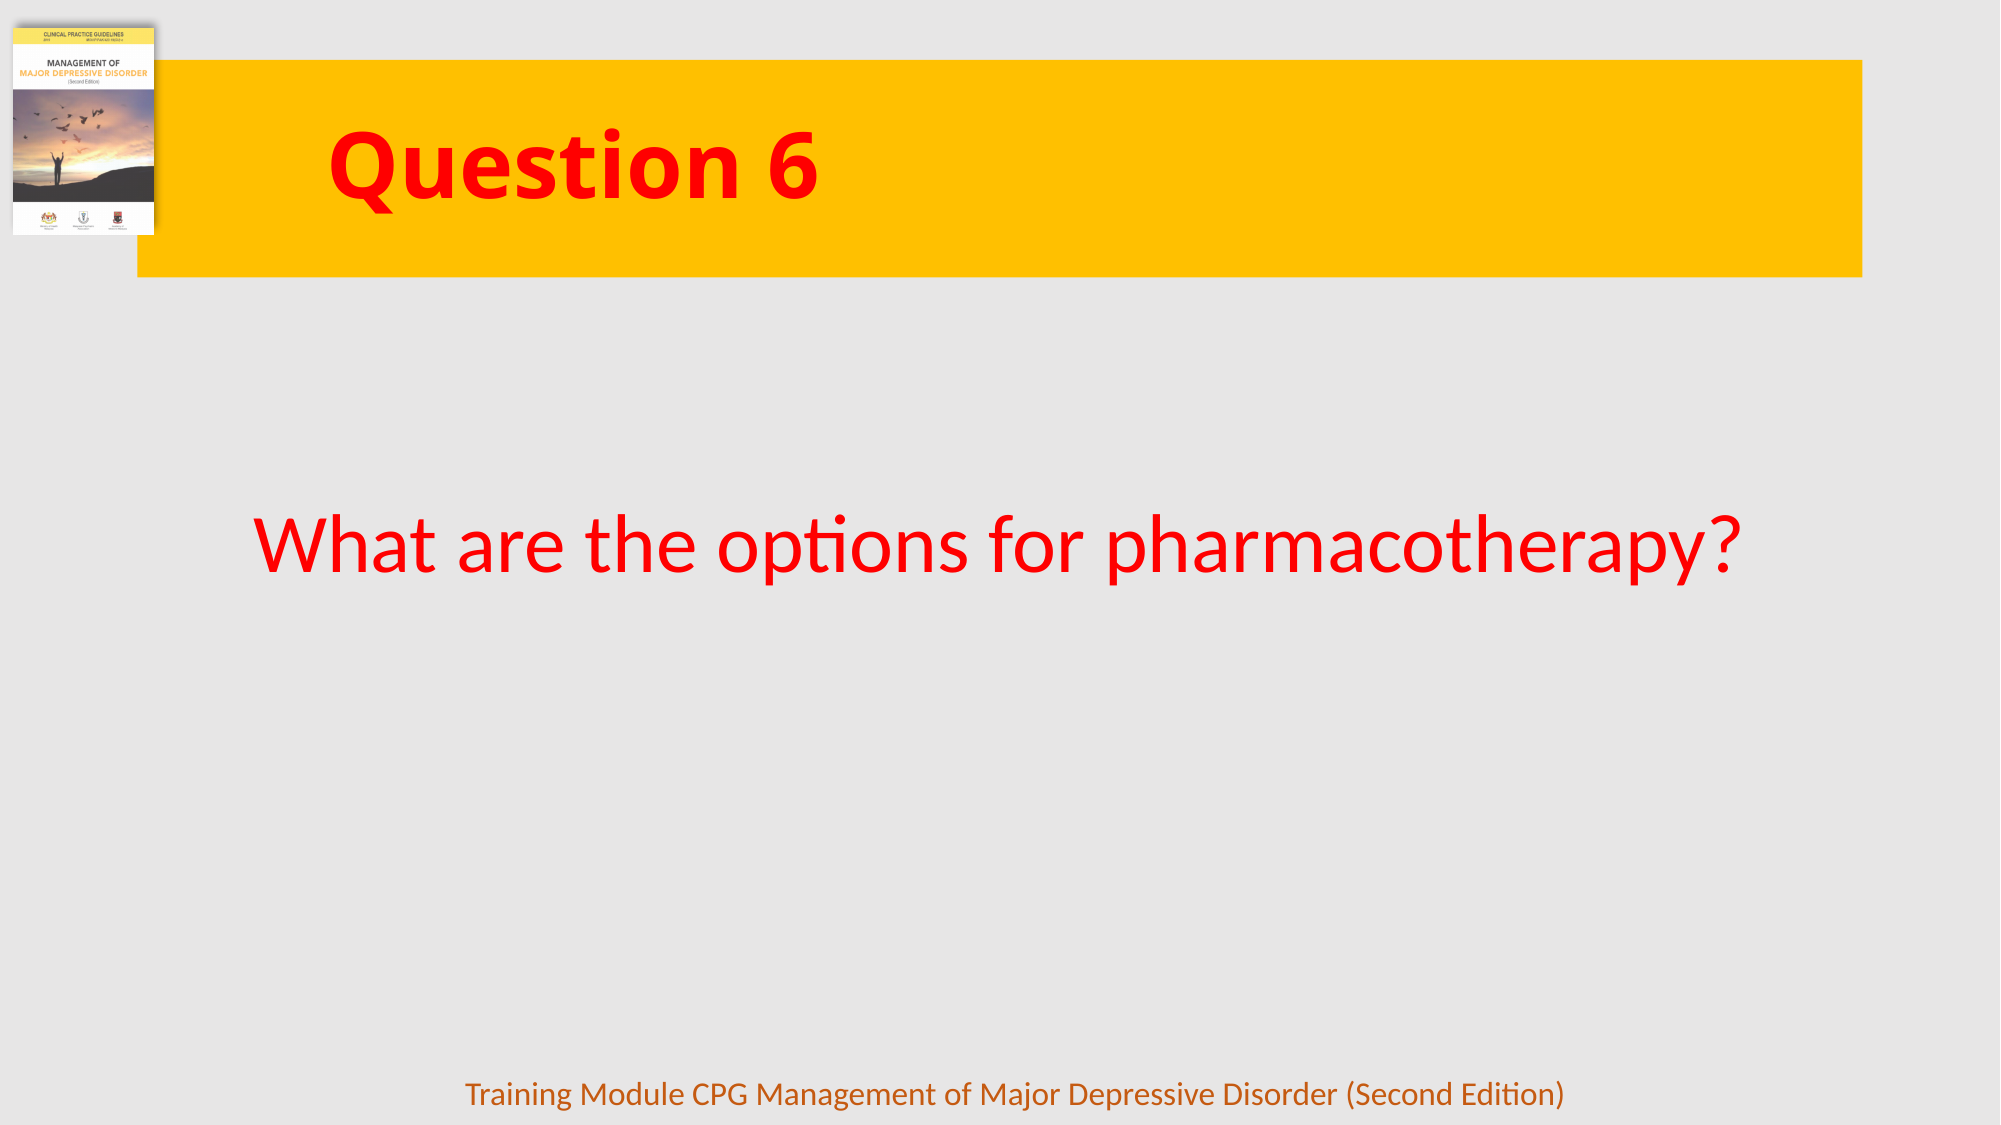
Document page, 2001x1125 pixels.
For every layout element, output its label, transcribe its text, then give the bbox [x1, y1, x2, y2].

title Question 6 [137, 59, 1863, 278]
picture [13, 28, 154, 235]
list What are the options for pharmacotherapy? [137, 299, 1863, 1014]
text_box Training Module CPG Management of Major Depressive Disorder (Second Edition) [450, 1065, 1832, 1120]
